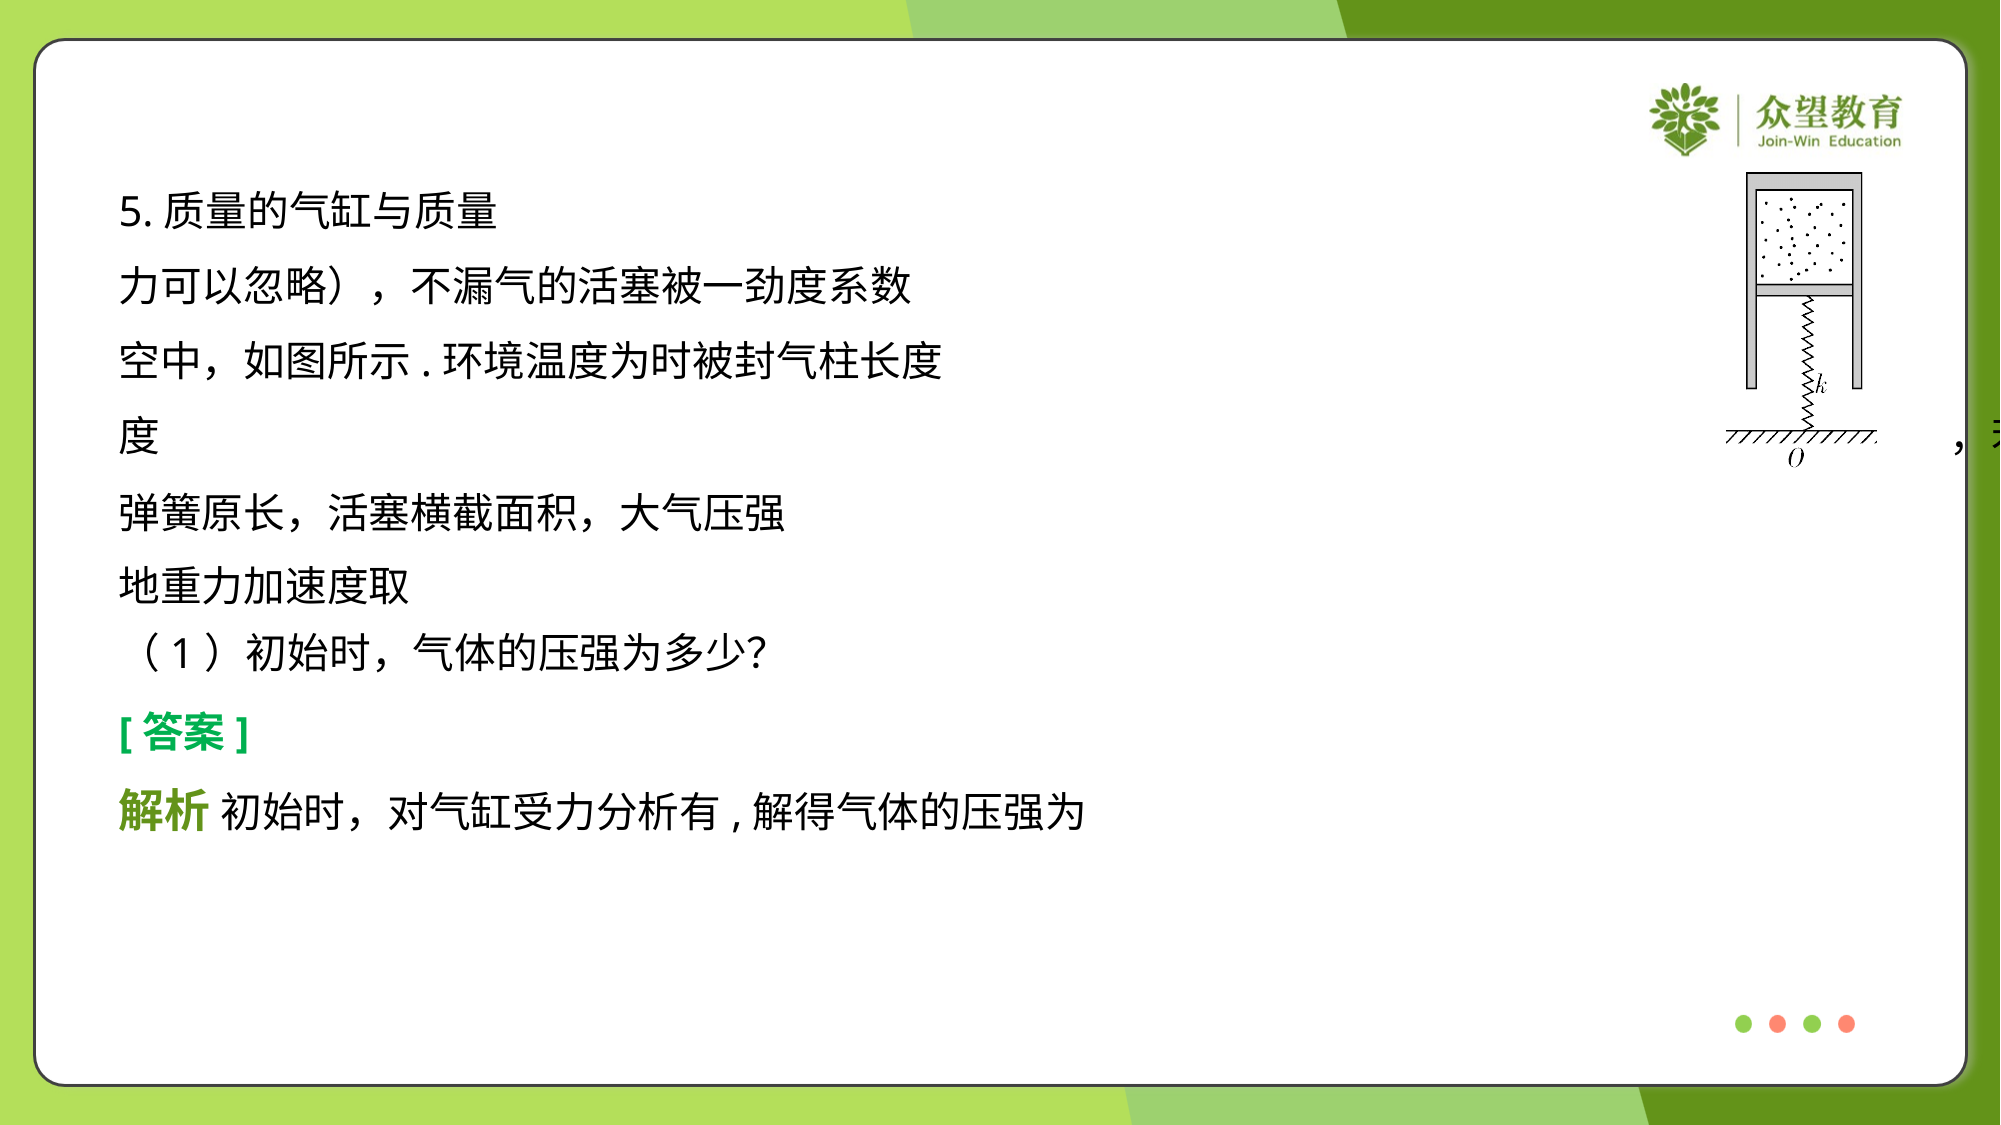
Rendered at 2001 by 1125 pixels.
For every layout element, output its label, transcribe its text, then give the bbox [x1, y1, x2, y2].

text_box （1）初始时，气体的压强为多少？ [118, 602, 1883, 670]
picture [0, 0, 2000, 1125]
